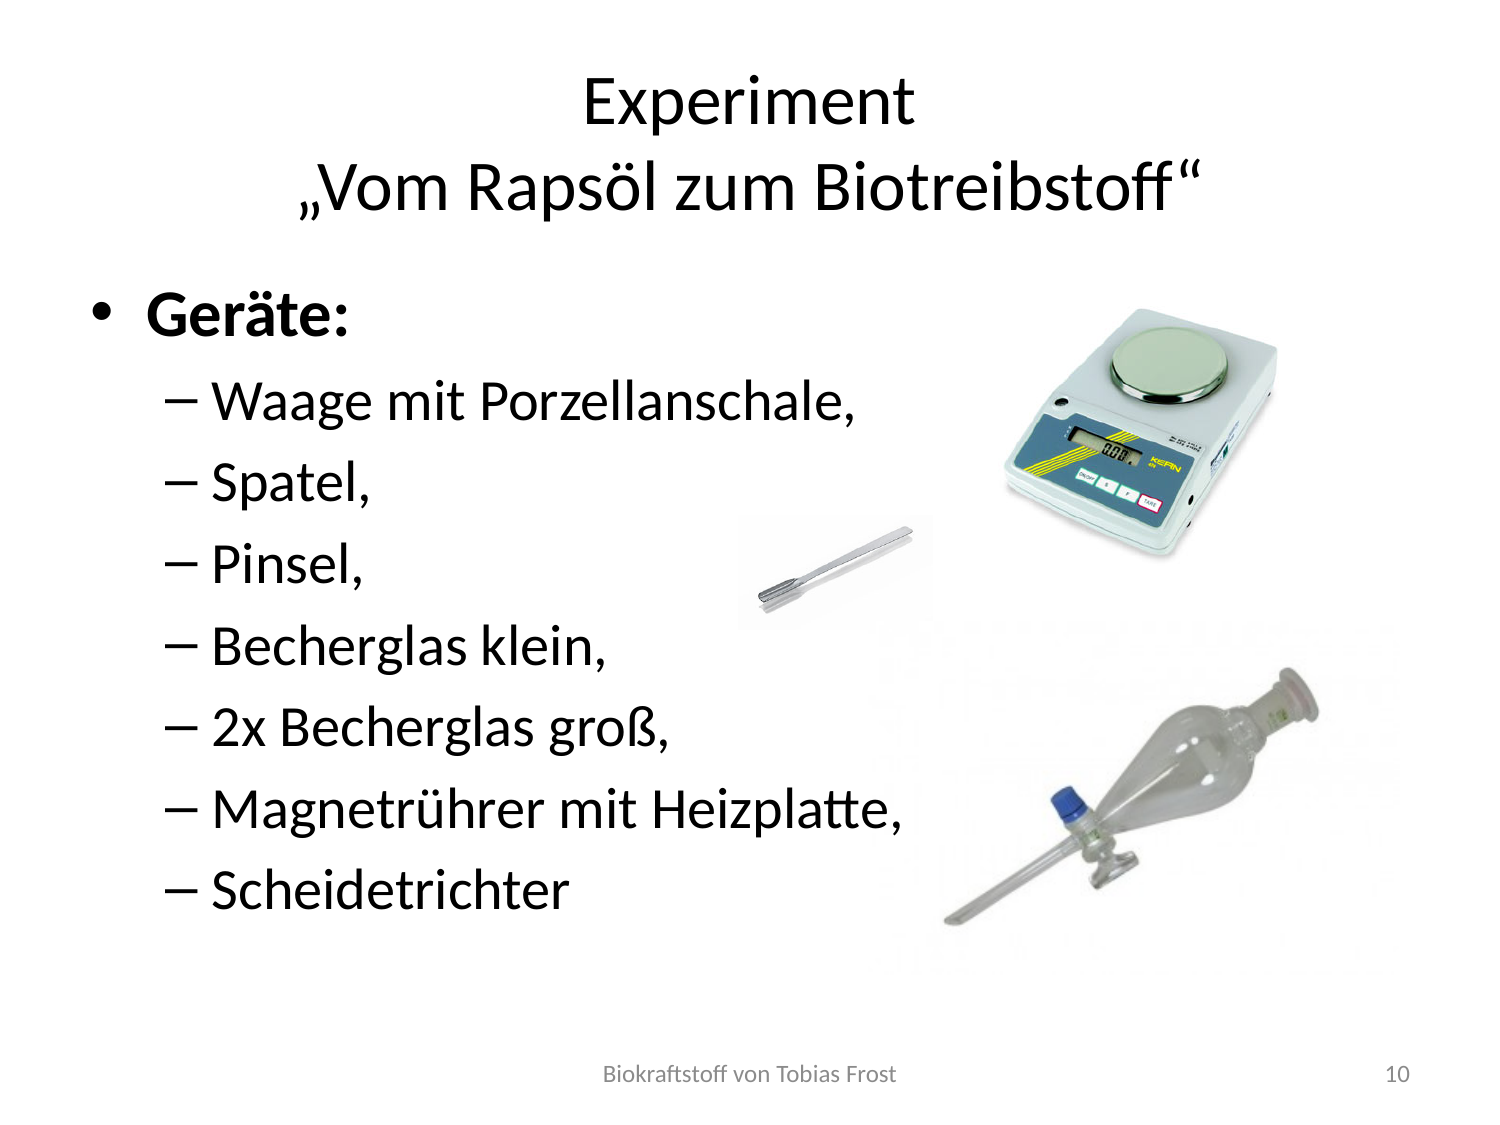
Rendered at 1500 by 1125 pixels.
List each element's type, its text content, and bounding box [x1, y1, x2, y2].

picture [997, 290, 1282, 575]
title Experiment „Vom Rapsöl zum Biotreibstoff“ [75, 45, 1425, 233]
footer Biokraftstoff von Tobias Frost [512, 1042, 988, 1103]
slide_number 10 [1074, 1042, 1425, 1103]
list Geräte: Waage mit Porzellanschale, Spatel, Pinsel, Becherglas klein, 2x Becherglas groß, Magnetrührer mit Heizplatte, Scheidetrichter [75, 262, 1425, 1005]
picture [737, 514, 1400, 975]
